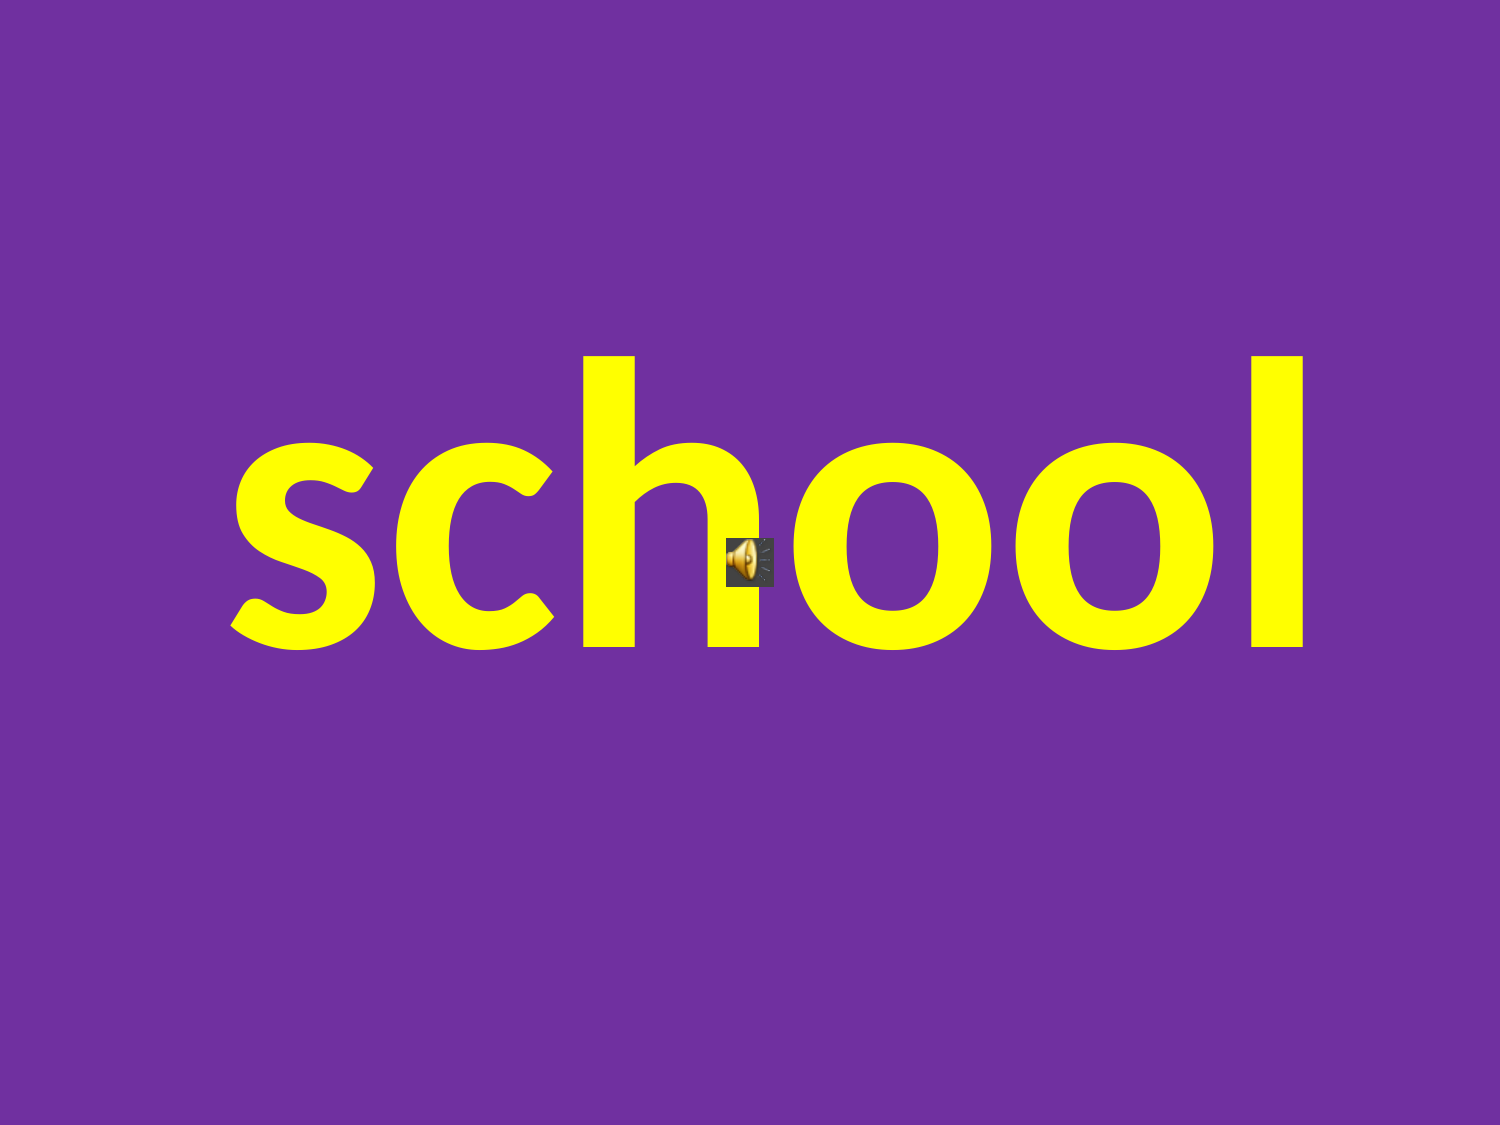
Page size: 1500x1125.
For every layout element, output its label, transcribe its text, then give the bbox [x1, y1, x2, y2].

picture [724, 537, 776, 588]
text_box school [99, 224, 1450, 738]
